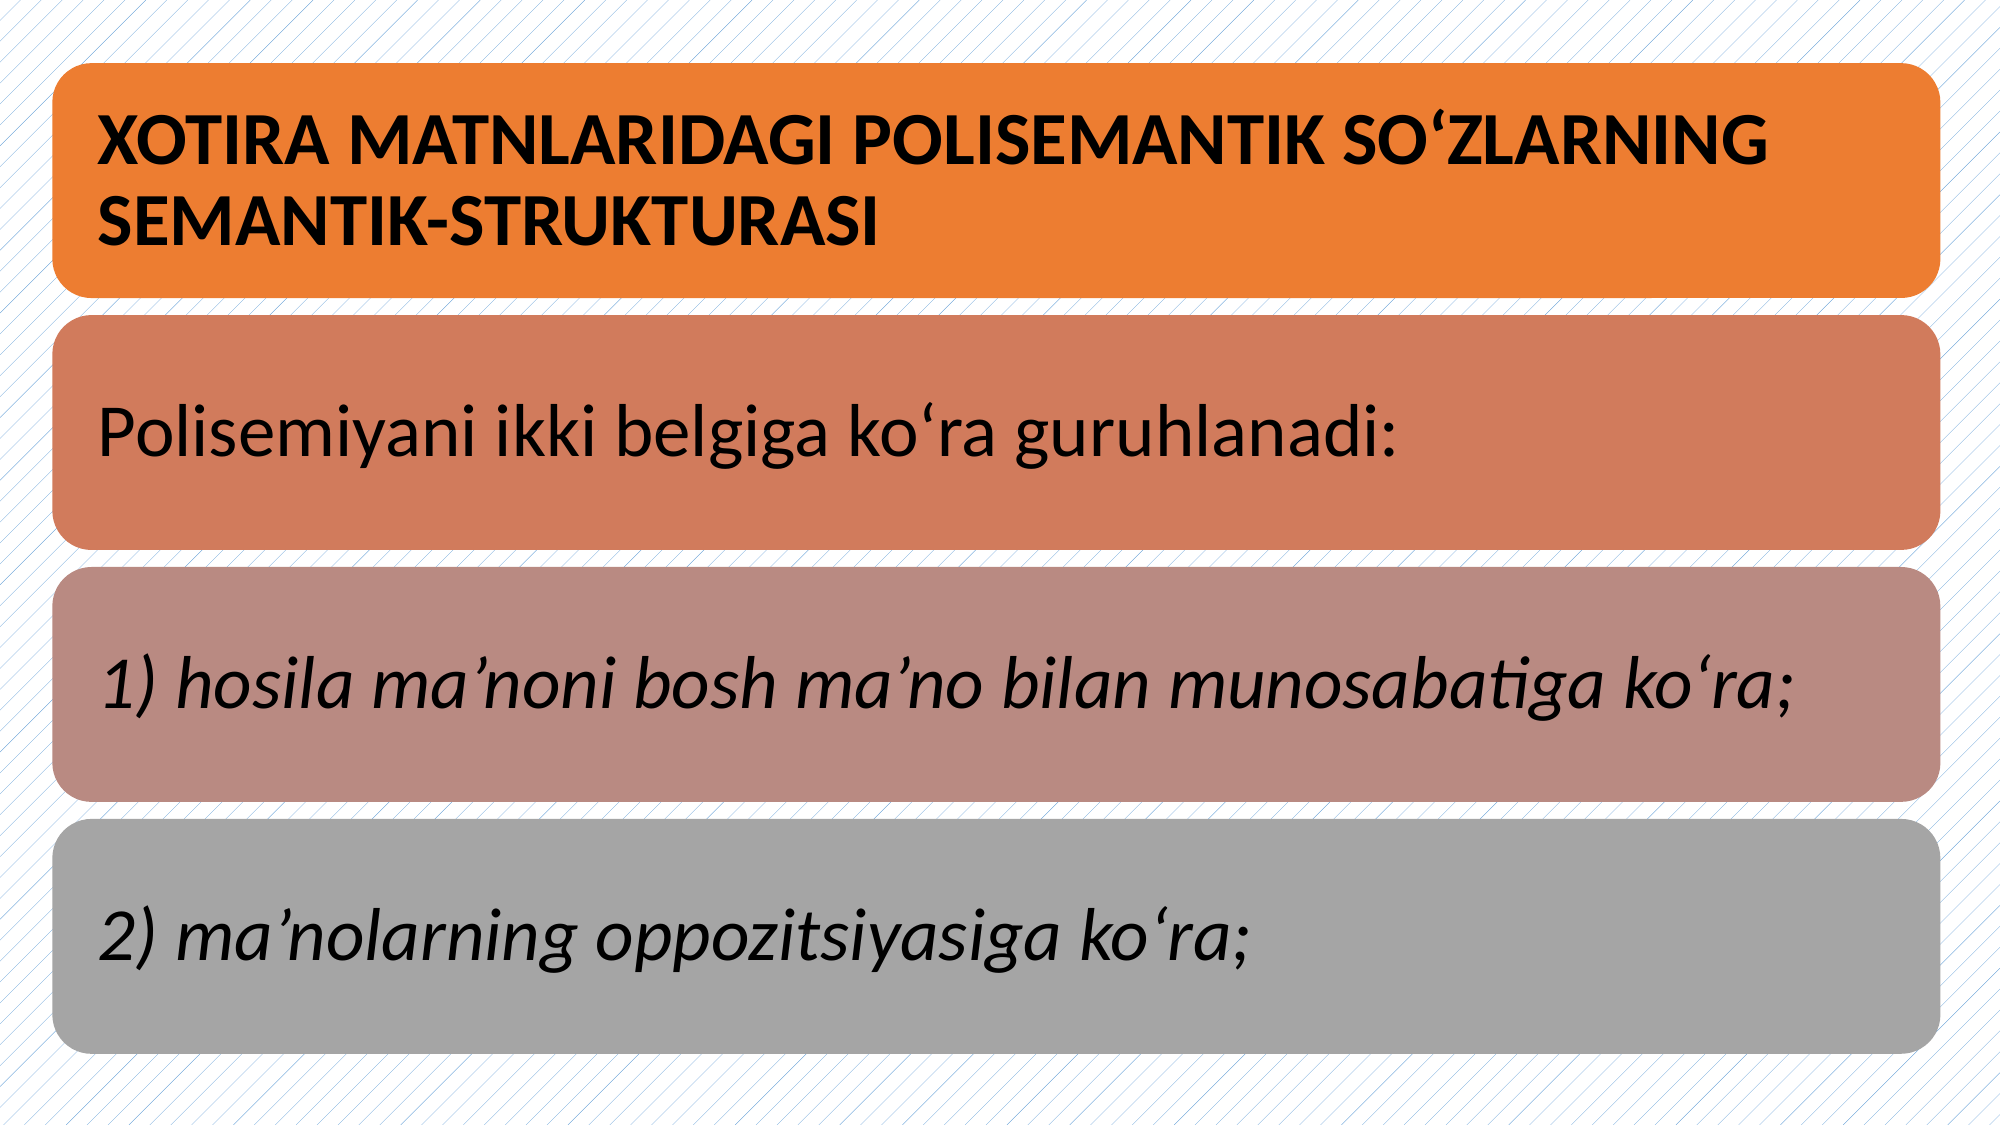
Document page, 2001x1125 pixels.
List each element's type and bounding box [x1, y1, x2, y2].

list [52, 59, 1941, 1058]
